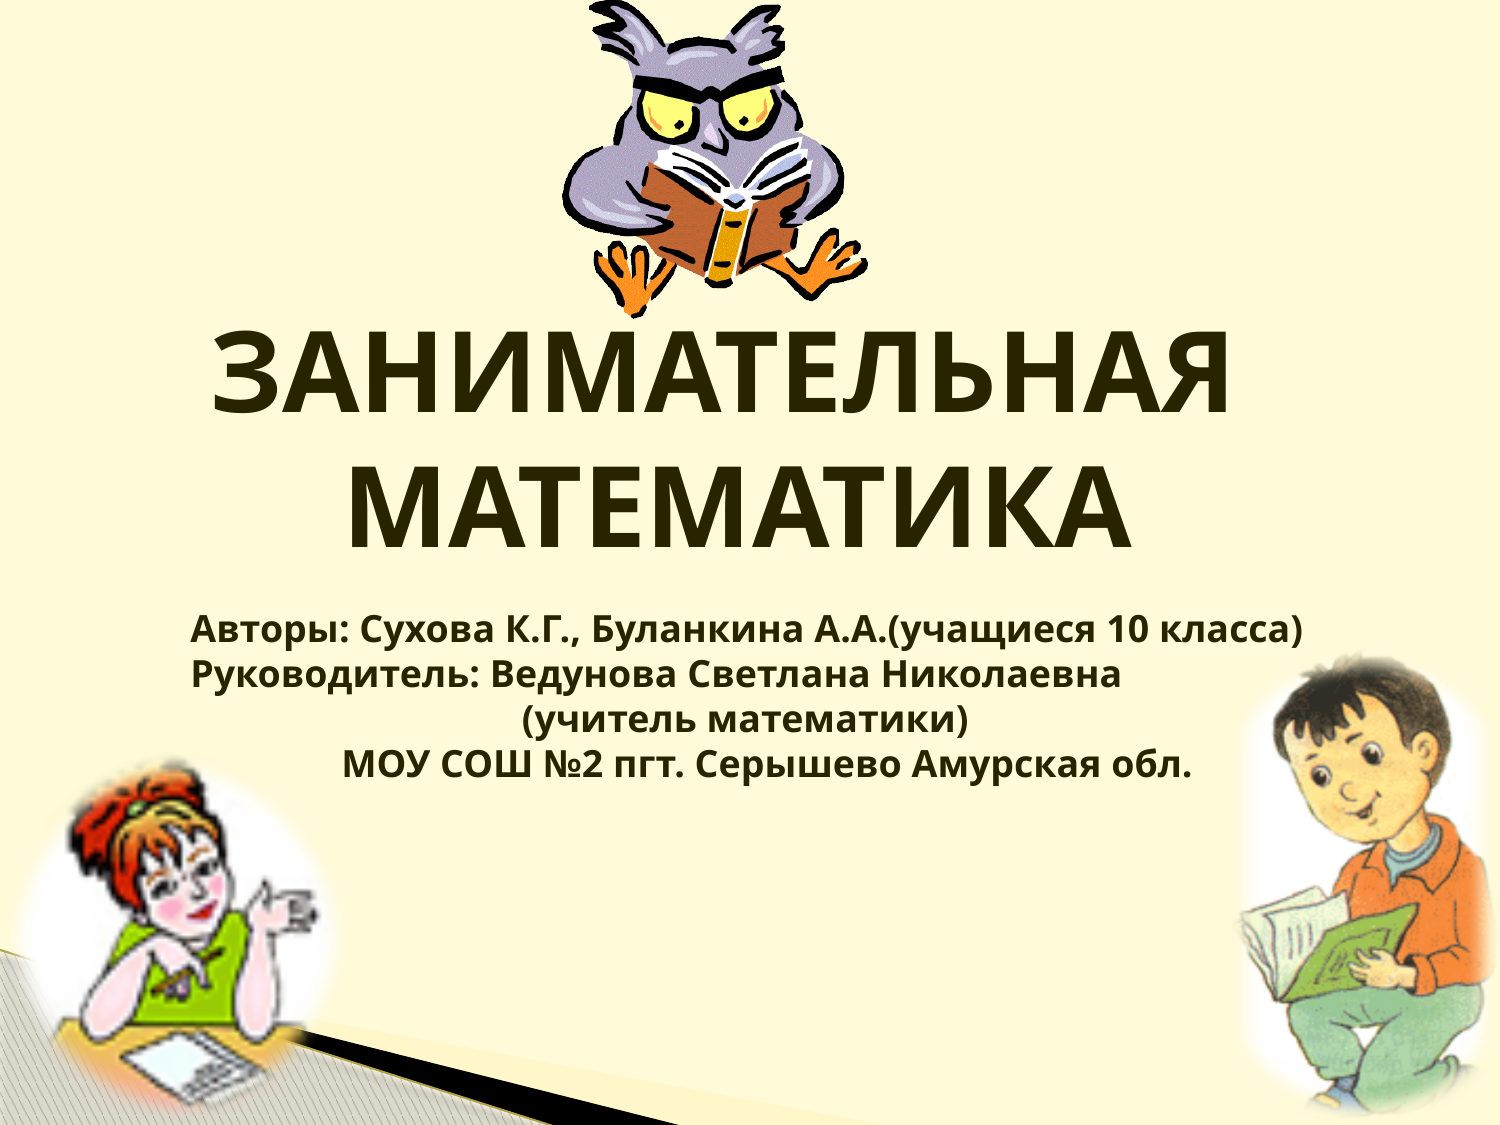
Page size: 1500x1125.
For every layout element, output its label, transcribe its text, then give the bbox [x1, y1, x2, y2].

picture [0, 749, 356, 1125]
text_box Авторы: Сухова К.Г., Буланкина А.А.(учащиеся 10 класса) Руководитель: Ведунова Светлана Николаевна (учитель математики) МОУ СОШ №2 пгт. Серышево Амурская обл. [175, 597, 1360, 793]
text_box Занимательная математика [0, 292, 1475, 578]
picture [562, 0, 868, 319]
picture [1226, 644, 1500, 1125]
